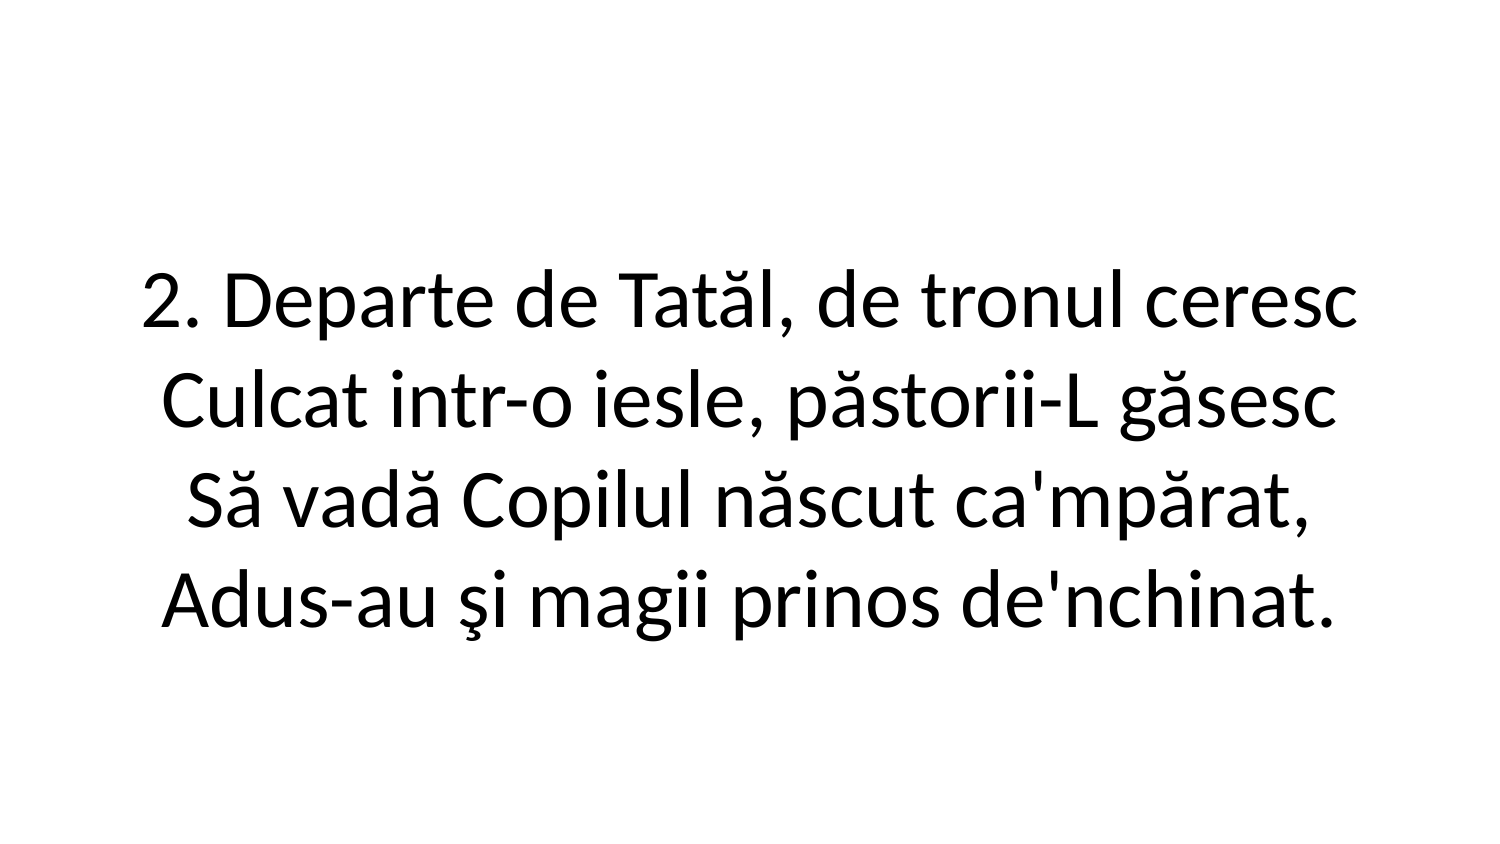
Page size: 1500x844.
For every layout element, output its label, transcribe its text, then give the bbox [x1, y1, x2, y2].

text_box 2. Departe de Tatăl, de tronul ceresc Culcat intr-o iesle, păstorii-L găsesc Să vadă Copilul născut ca'mpărat, Adus-au şi magii prinos de'nchinat. [125, 192, 1375, 652]
